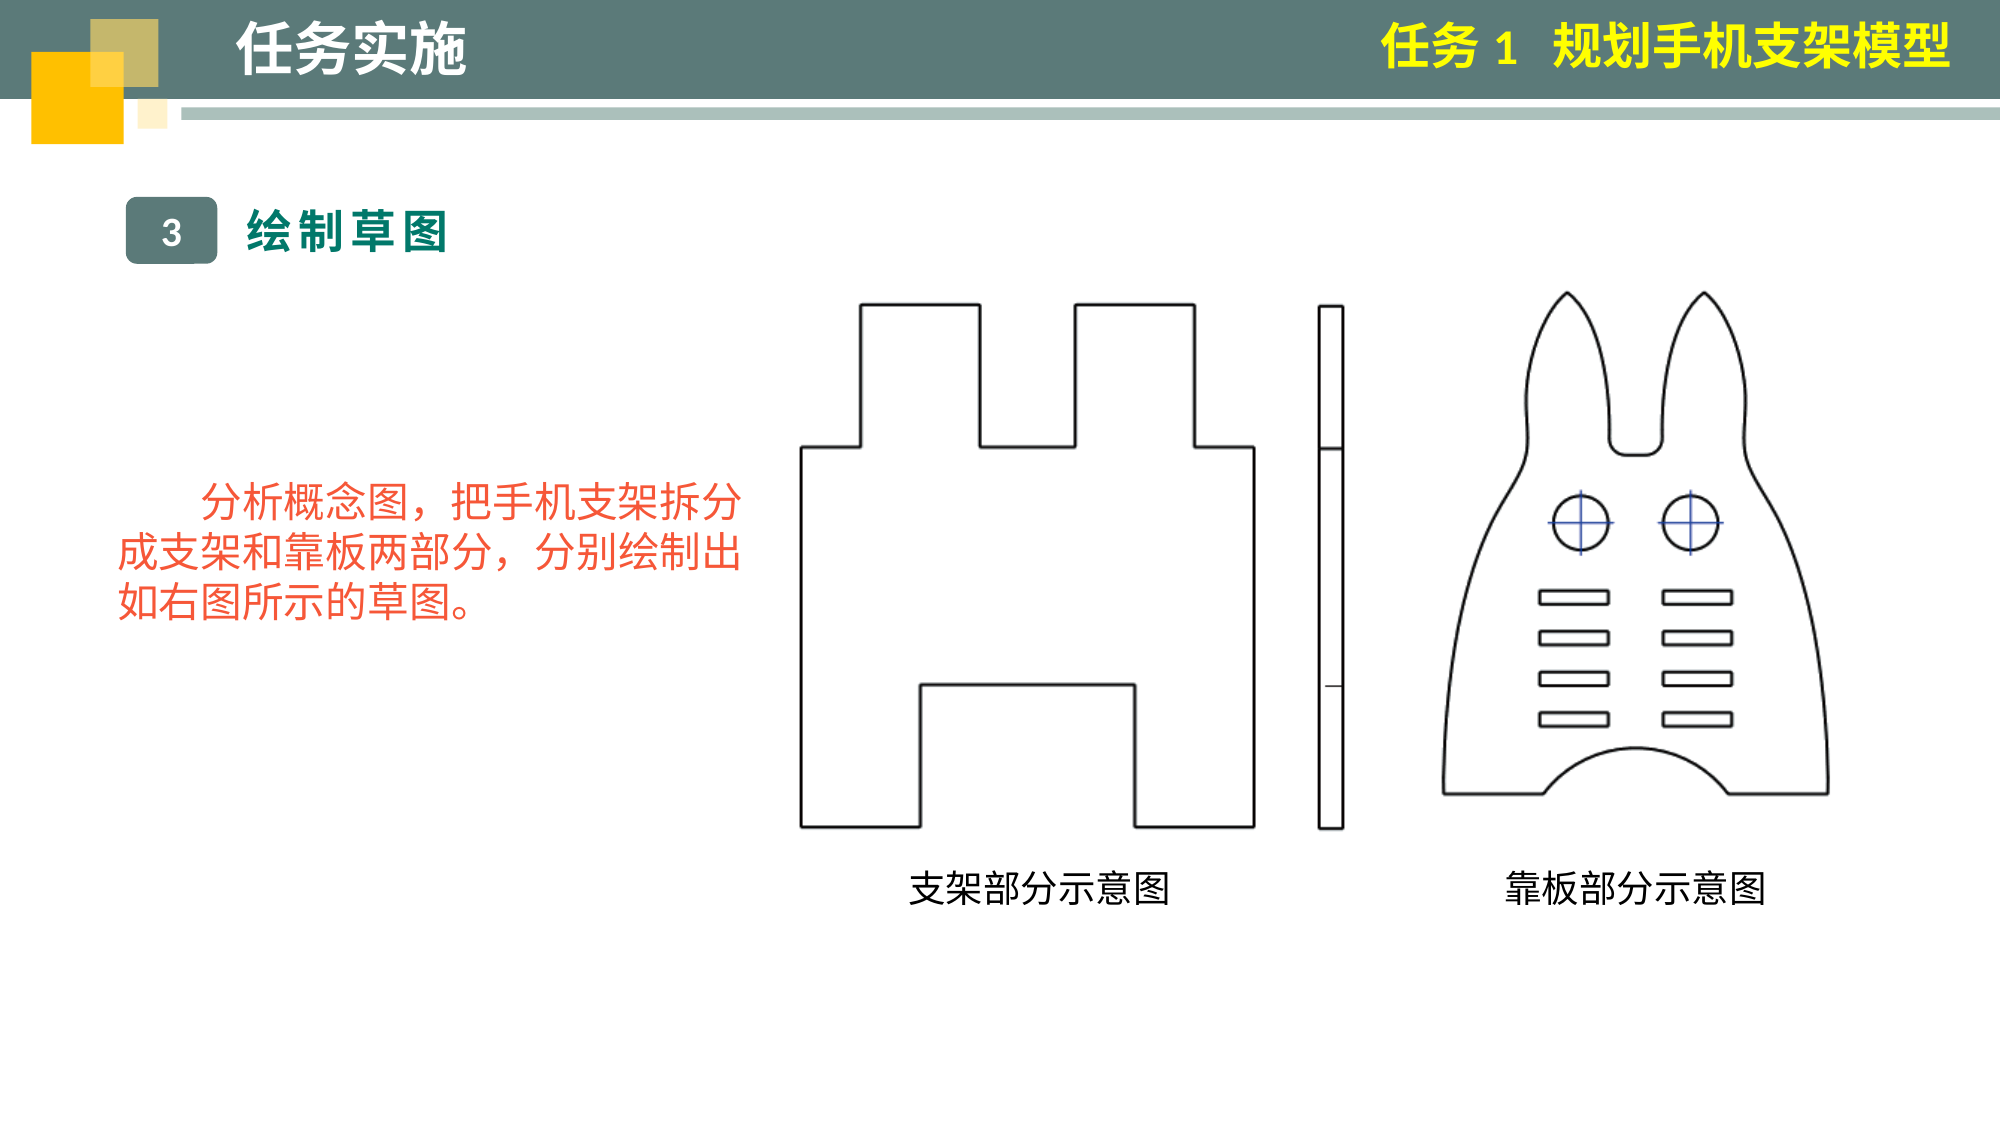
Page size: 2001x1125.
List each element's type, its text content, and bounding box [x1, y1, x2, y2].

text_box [0, 0, 2000, 145]
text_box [125, 195, 948, 266]
picture [1436, 286, 1837, 800]
text_box 分析概念图，把手机支架拆分成支架和靠板两部分，分别绘制出如右图所示的草图。 [102, 468, 771, 633]
text_box 靠板部分示意图 [1489, 858, 1785, 918]
text_box 支架部分示意图 [893, 857, 1189, 918]
picture [791, 285, 1351, 838]
